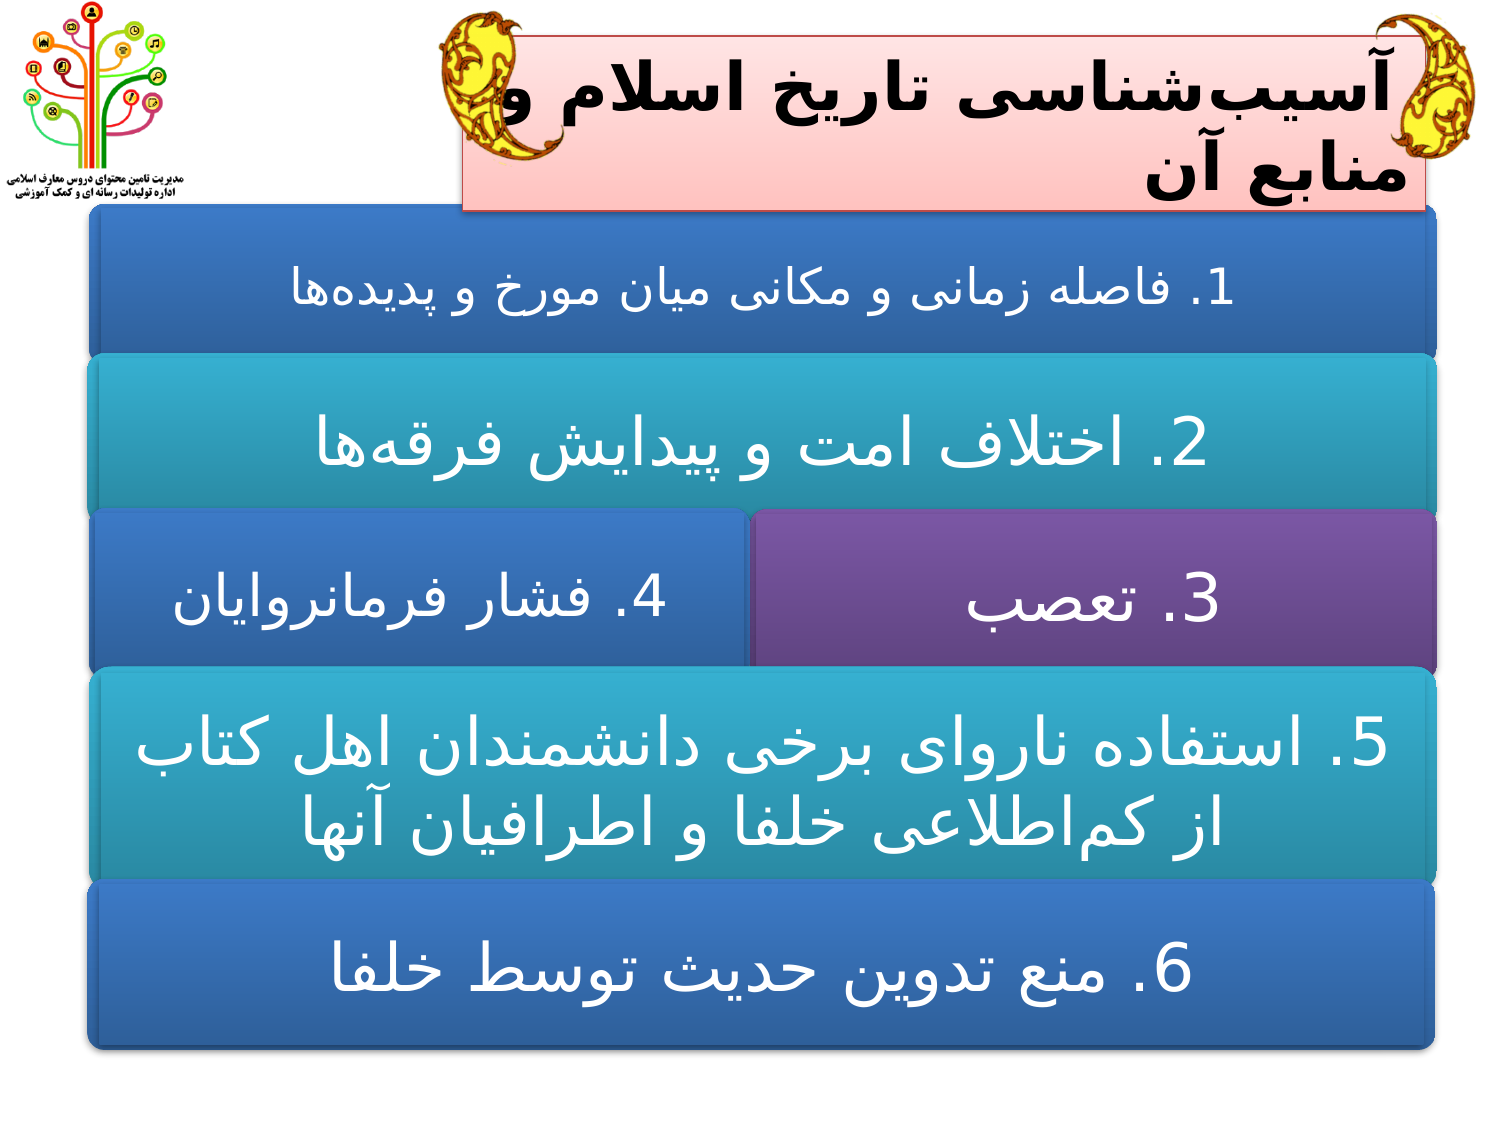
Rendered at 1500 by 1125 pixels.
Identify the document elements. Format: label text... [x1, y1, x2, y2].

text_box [752, 509, 1438, 665]
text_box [88, 203, 1438, 353]
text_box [87, 878, 1436, 1051]
text_box آسیب‌شناسی تاریخ اسلام و منابع آن [462, 35, 1426, 202]
picture [0, 0, 189, 203]
picture [413, 0, 580, 187]
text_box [87, 353, 1438, 509]
picture [1363, 0, 1492, 167]
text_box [88, 507, 751, 665]
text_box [88, 666, 1438, 880]
